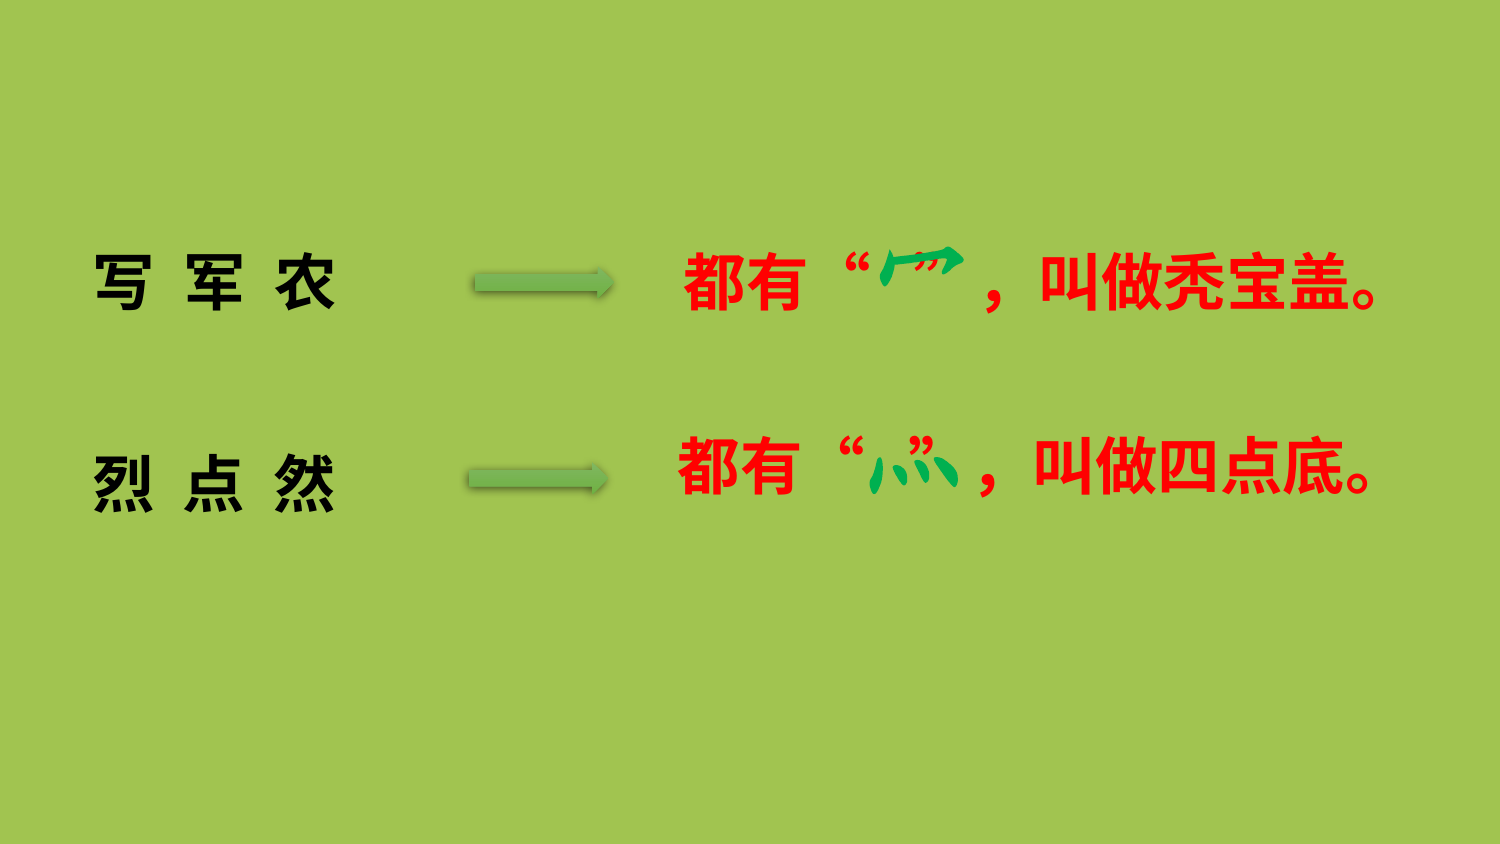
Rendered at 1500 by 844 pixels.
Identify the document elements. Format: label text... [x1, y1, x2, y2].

text_box 都有“ ”，叫做秃宝盖。 [672, 237, 1471, 324]
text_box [879, 246, 964, 287]
text_box [475, 266, 614, 299]
text_box 都有“ ”，叫做四点底。 [666, 421, 1465, 508]
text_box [869, 456, 958, 495]
text_box [469, 462, 609, 495]
text_box 写 军 农 [80, 237, 476, 324]
text_box 烈 点 然 [80, 439, 442, 526]
